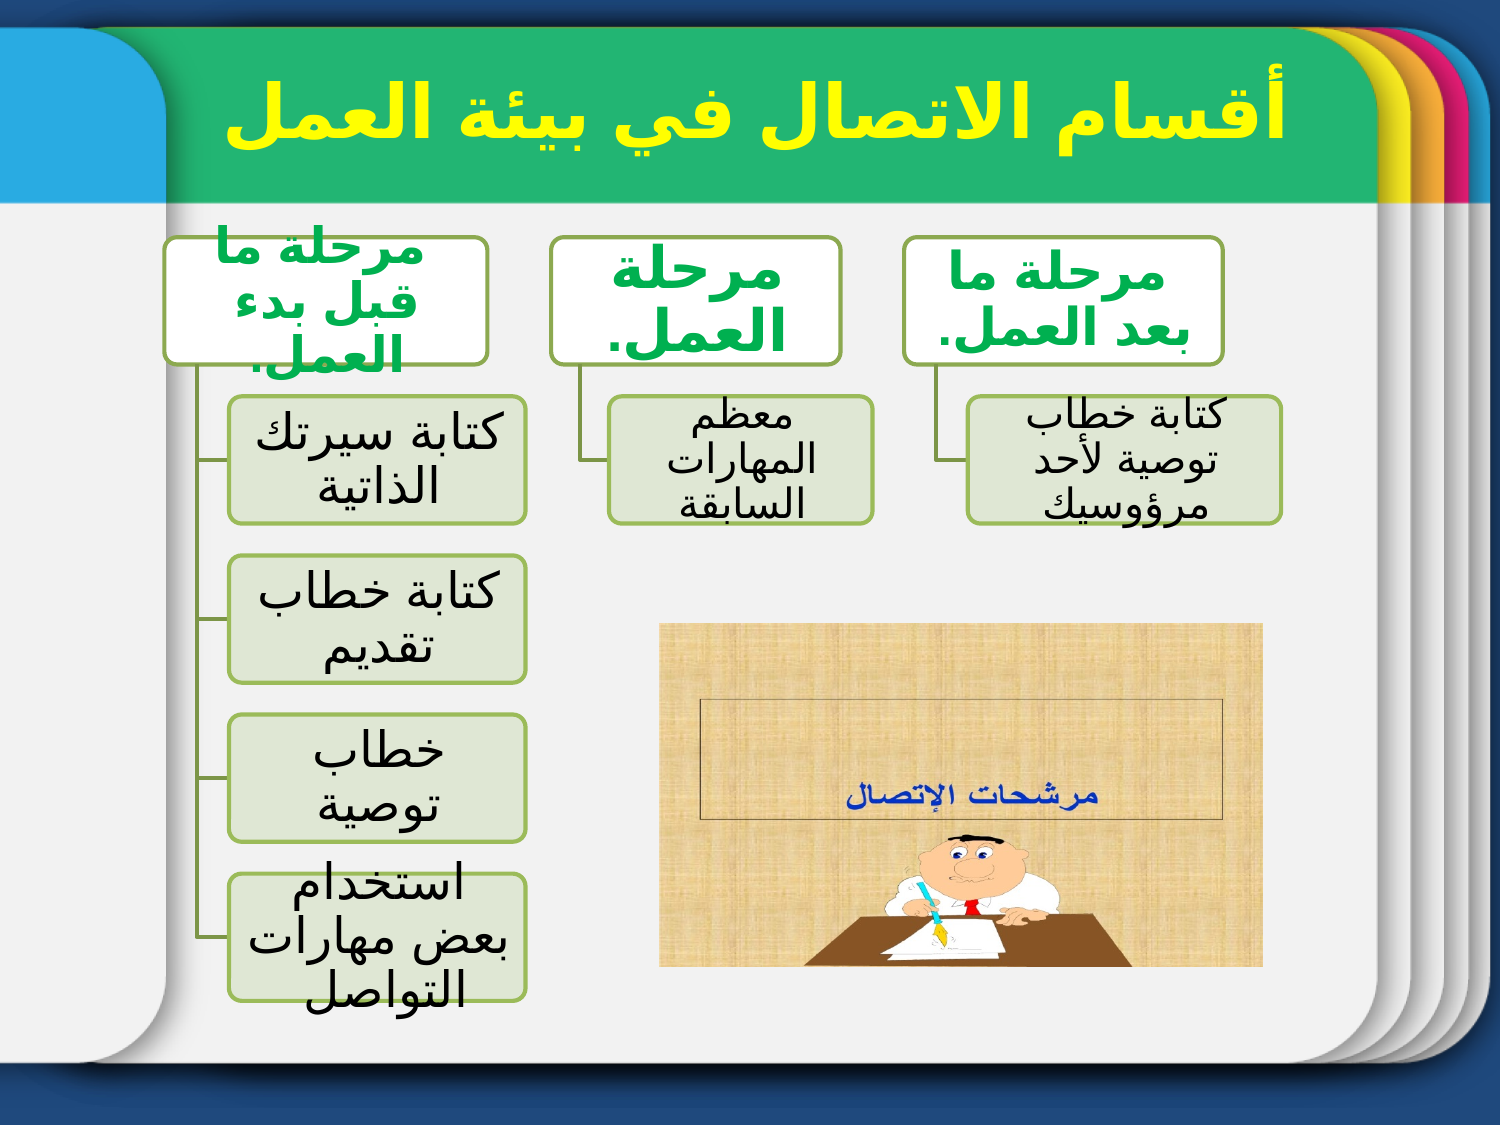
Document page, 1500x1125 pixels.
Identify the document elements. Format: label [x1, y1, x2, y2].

list [163, 232, 1372, 1055]
picture [0, 0, 1500, 1125]
text_box [151, 195, 1359, 1012]
text_box [163, 226, 1282, 1012]
